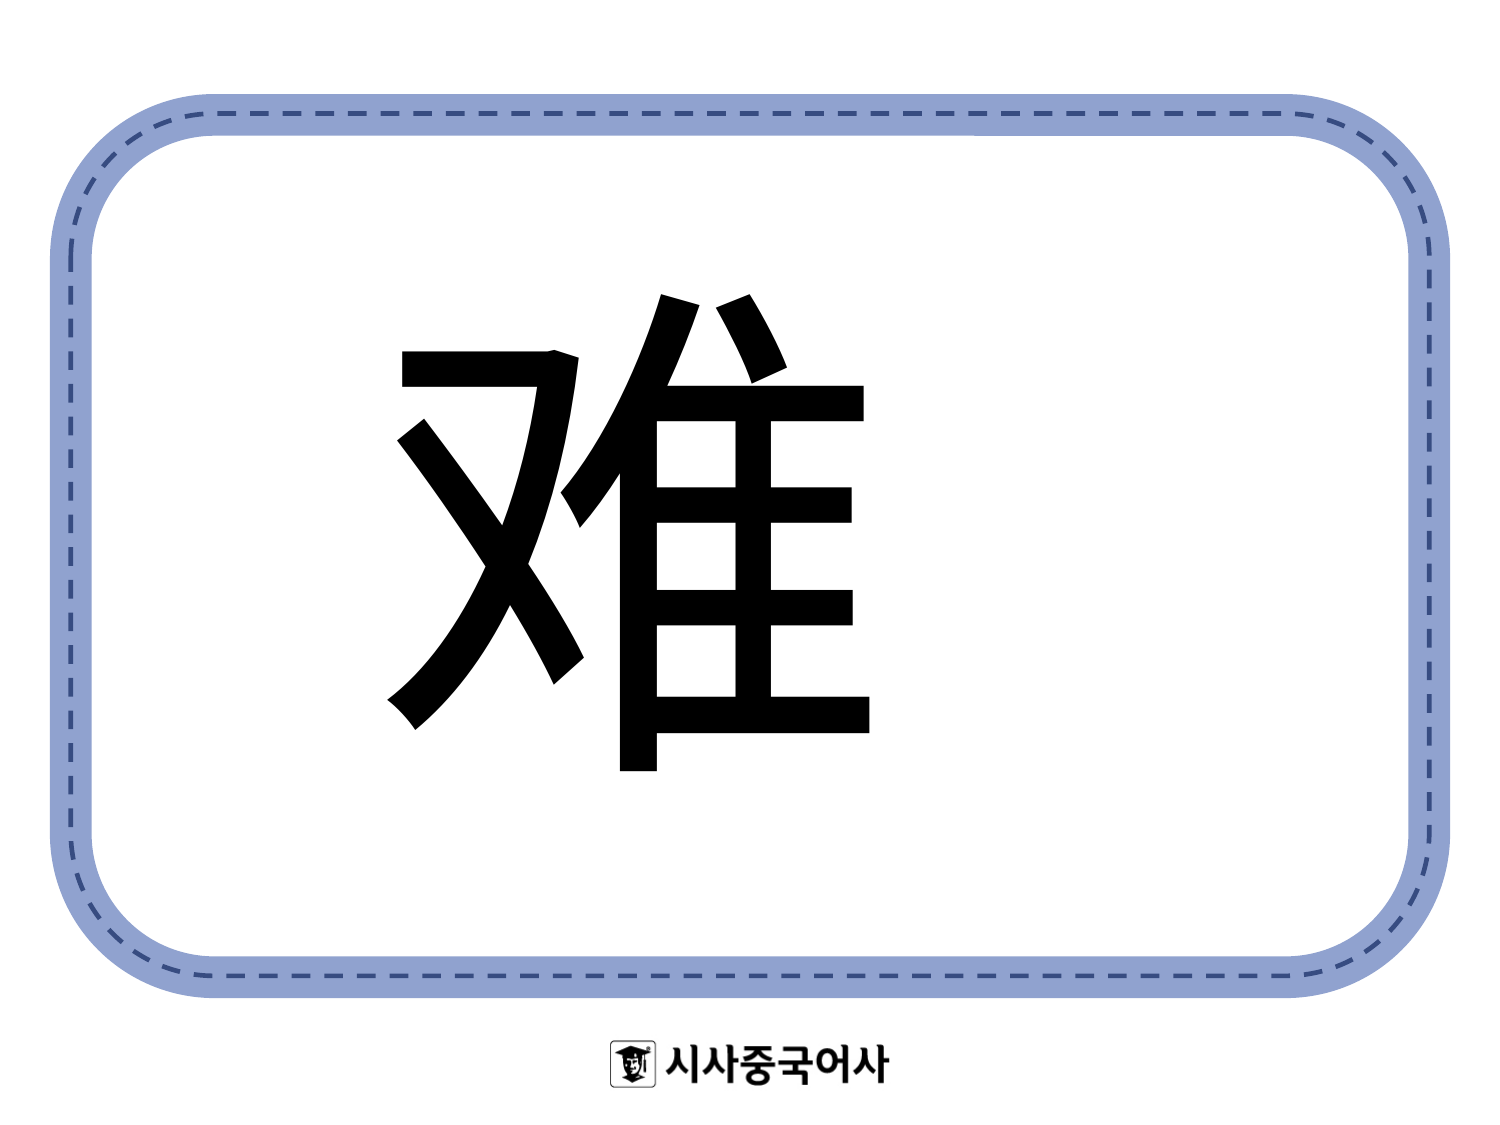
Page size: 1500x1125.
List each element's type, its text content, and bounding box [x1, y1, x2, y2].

text_box 难 [145, 189, 1354, 853]
picture [602, 1034, 898, 1094]
